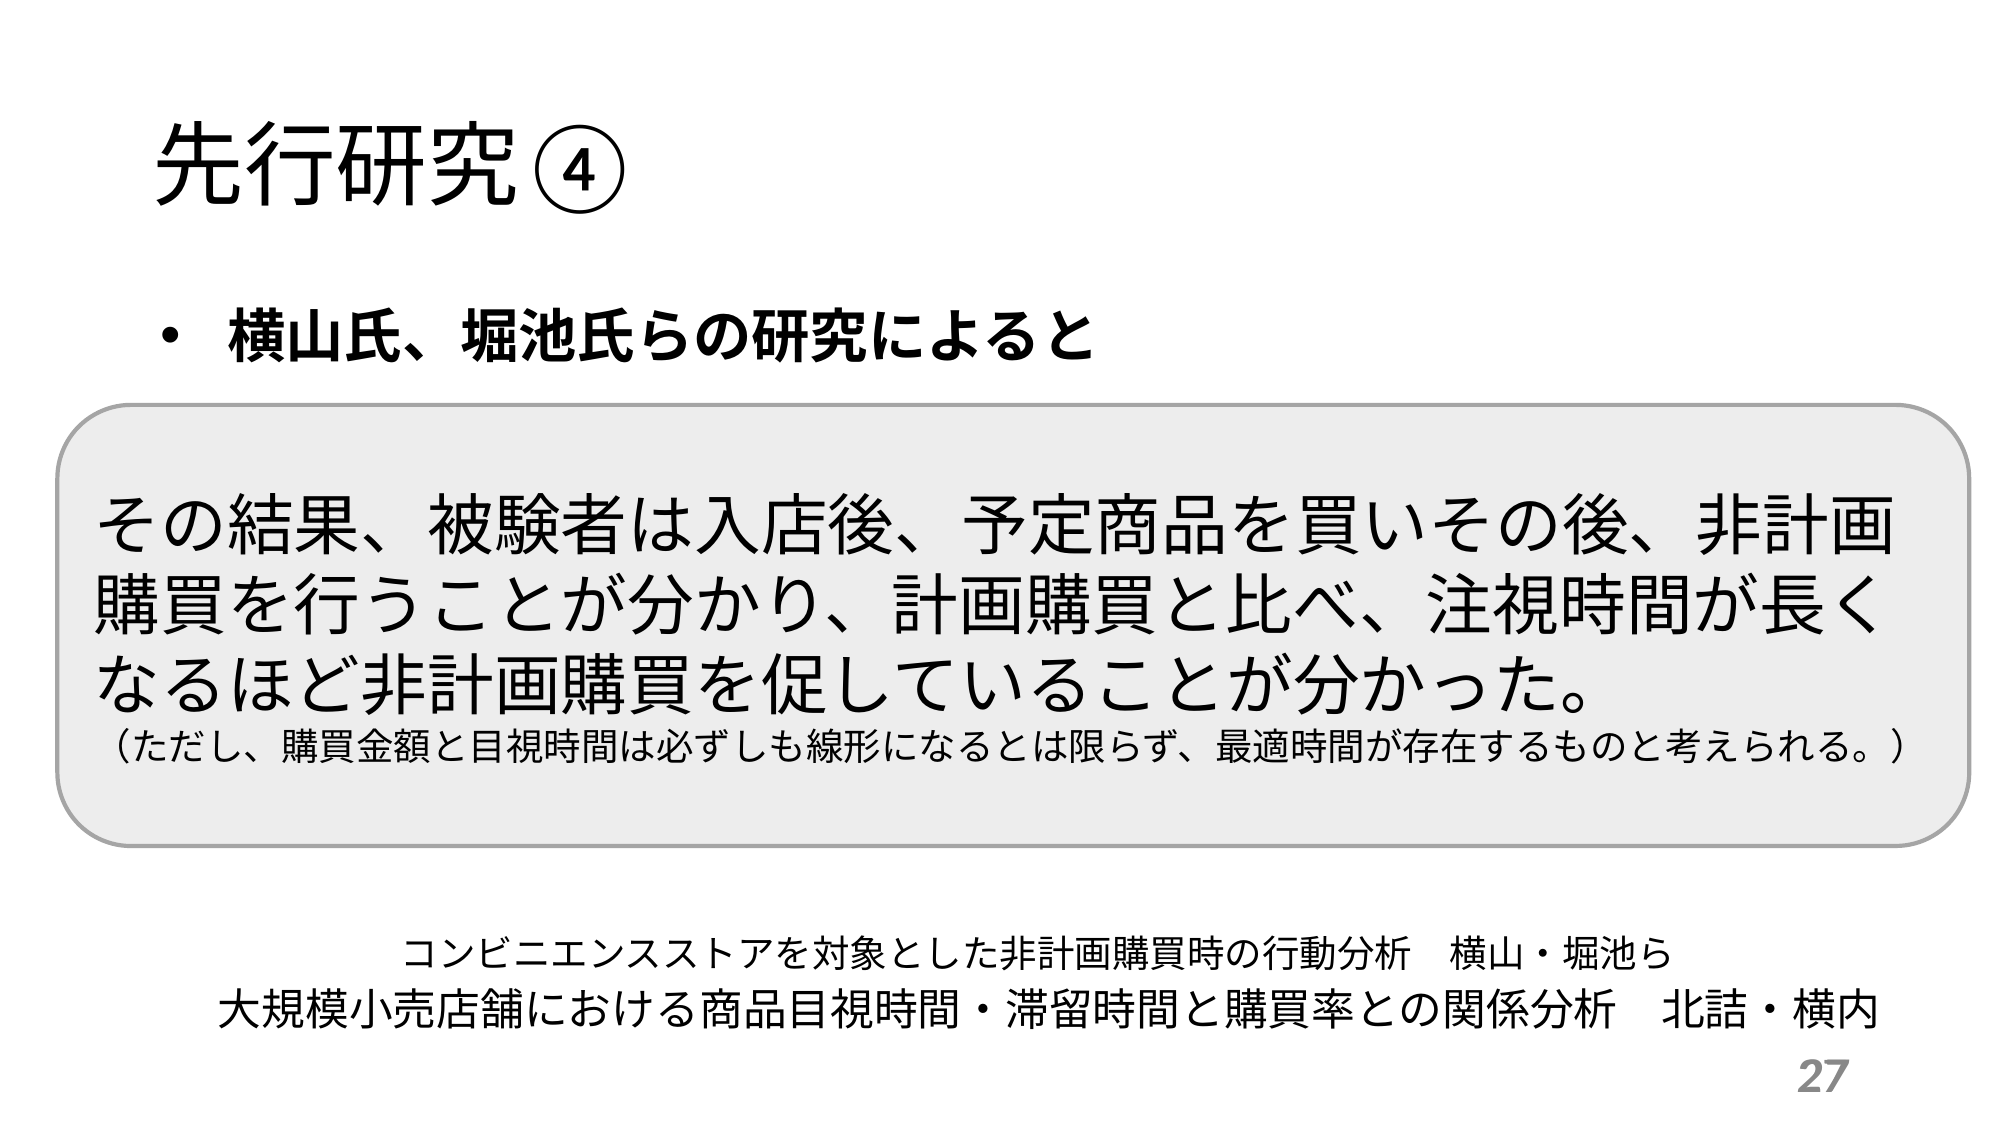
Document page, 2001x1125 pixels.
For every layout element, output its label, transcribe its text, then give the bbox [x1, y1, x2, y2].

text_box 大規模小売店舗における商品目視時間・滞留時間と購買率との関係分析 北詰・横内 [15, 973, 1895, 1043]
title 先行研究④ [137, 59, 1863, 278]
text_box その結果、被験者は入店後、予定商品を買いその後、非計画購買を行うことが分かり、計画購買と比べ、注視時間が長くなるほど非計画購買を促していることが分かった。 （ただし、購買金額と目視時間は必ずしも線形になるとは限らず、最適時間が存在するものと考えられる。） [57, 404, 1970, 847]
list 横山氏、堀池氏らの研究によると [137, 846, 1863, 973]
list 横山氏、堀池氏らの研究によると [137, 299, 1863, 404]
text_box コンビニエンスストアを対象とした非計画購買時の行動分析 横山・堀池ら [385, 922, 1749, 973]
slide_number 27 [1412, 1042, 1863, 1103]
